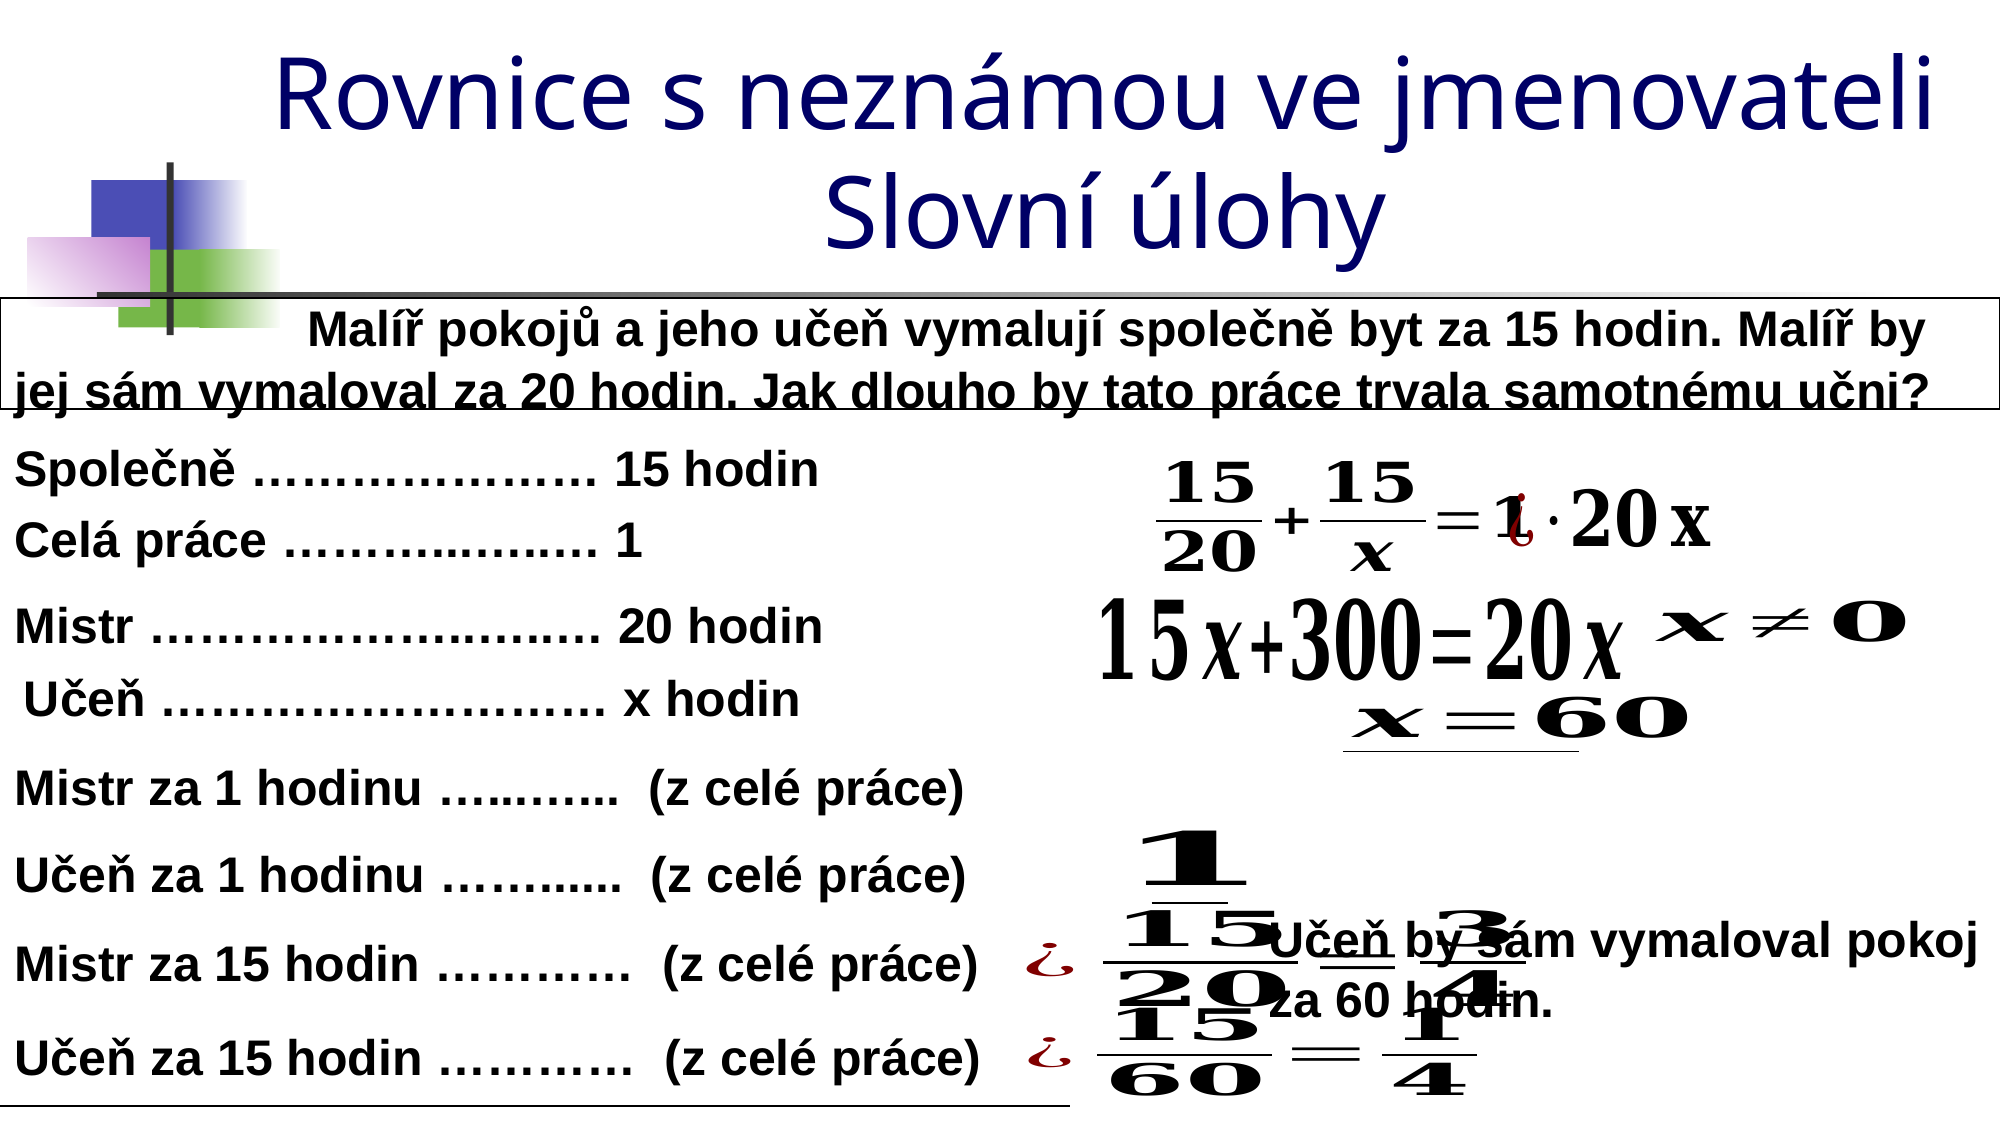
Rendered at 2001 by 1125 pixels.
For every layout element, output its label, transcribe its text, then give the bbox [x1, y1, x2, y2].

text_box Malíř pokojů a jeho učeň vymalují společně byt za 15 hodin. Malíř by jej sám vymaloval za 20 hodin. Jak dlouho by tato práce trvala samotnému učni? [0, 297, 2000, 409]
text_box Učeň by sám vymaloval pokoj za 60 hodin. [1253, 888, 2000, 1047]
title Rovnice s neznámou ve jmenovateli Slovní úlohy [209, 18, 2000, 280]
text_box Učeň ……………………… x hodin [9, 661, 953, 733]
text_box Mistr ………………..…..… 20 hodin [0, 584, 981, 662]
text_box Celá práce ………...…..… 1 [0, 507, 815, 567]
text_box Společně ………………… 15 hodin [0, 431, 886, 503]
